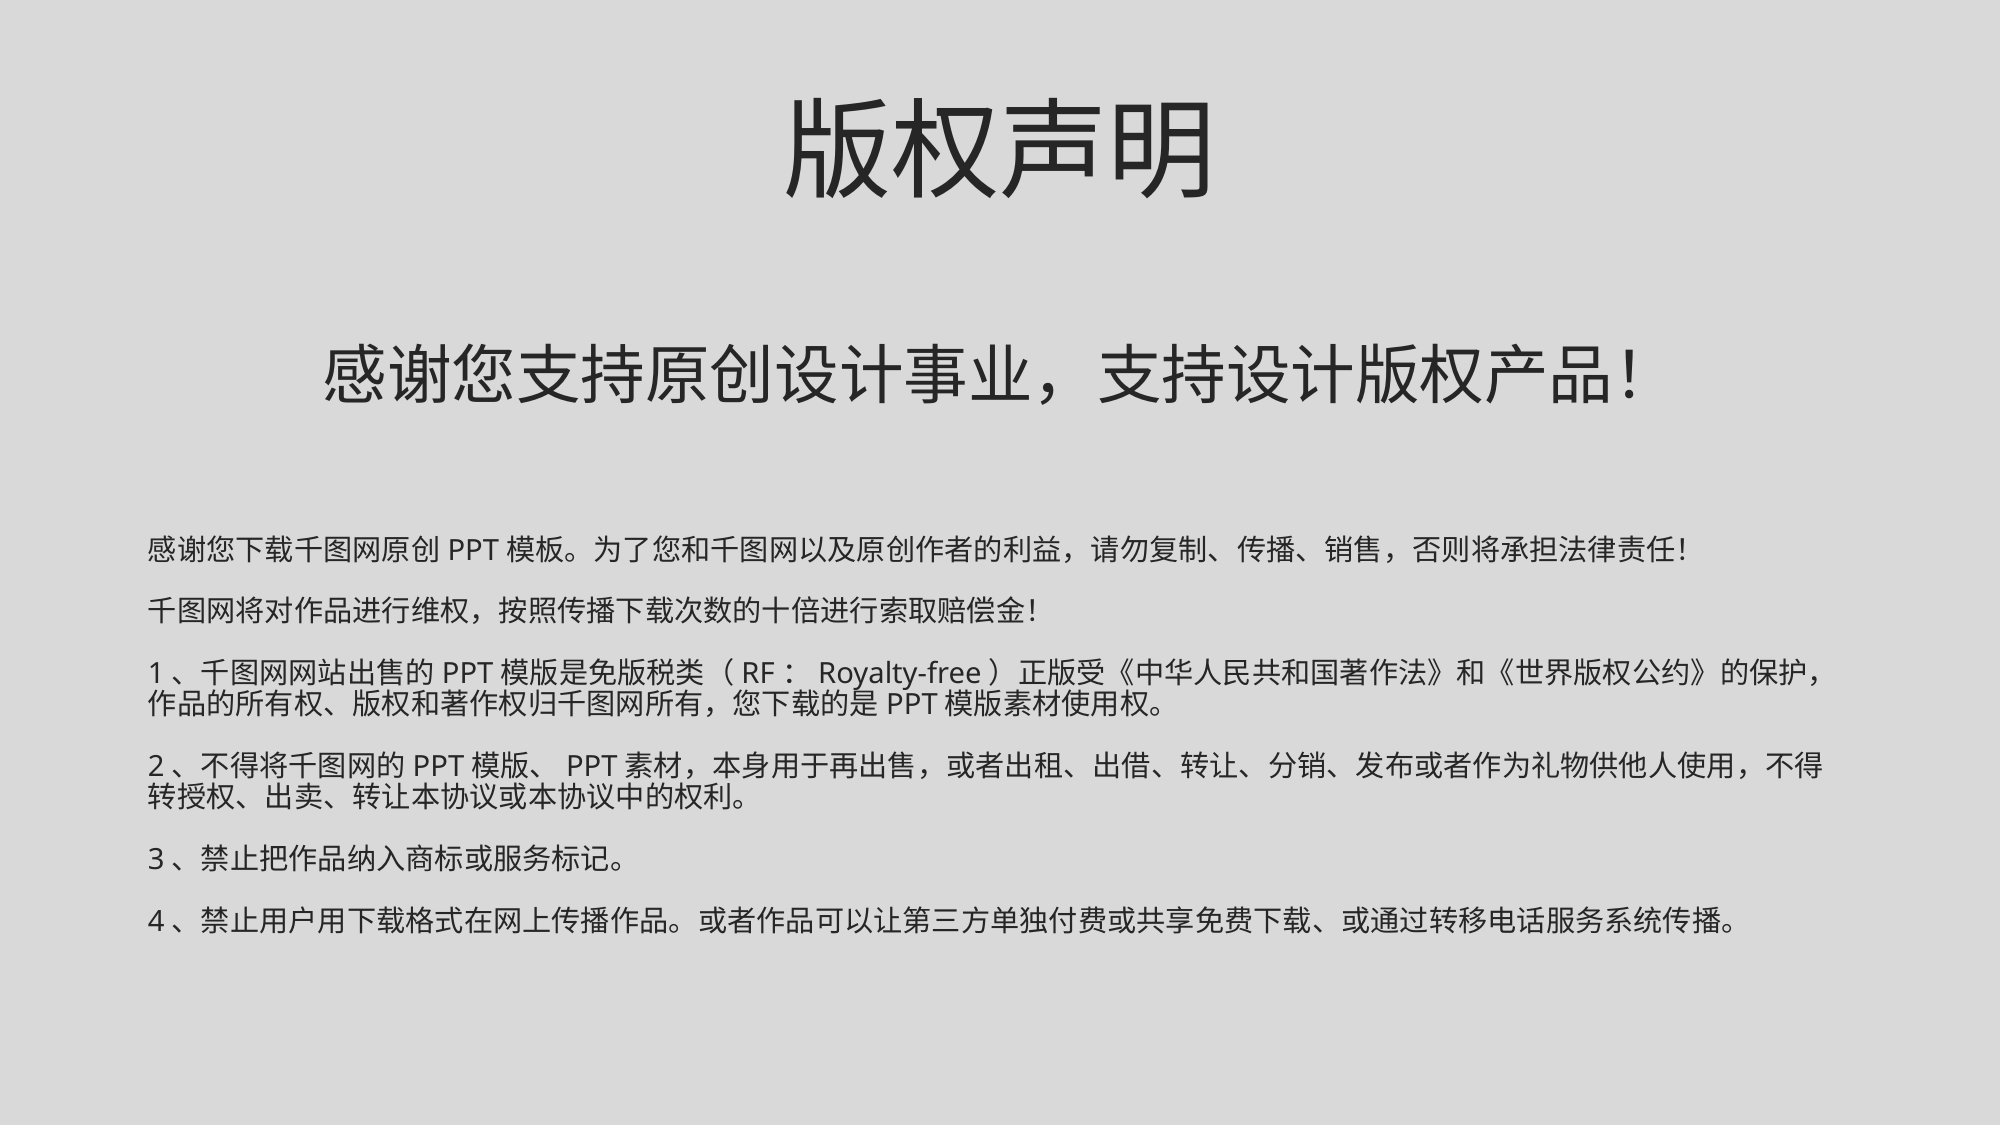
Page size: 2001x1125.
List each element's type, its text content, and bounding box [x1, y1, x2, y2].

text_box 版权声明 感谢您支持原创设计事业，支持设计版权产品！ 感谢您下载千图网原创PPT模板。为了您和千图网以及原创作者的利益，请勿复制、传播、销售，否则将承担法律责任！ 千图网将对作品进行维权，按照传播下载次数的十倍进行索取赔偿金！ 1、千图网网站出售的PPT模版是免版税类（RF：Royalty-free）正版受《中华人民共和国著作法》和《世界版权公约》的保护，作品的所有权、版权和著作权归千图网所有，您下载的是PPT模版素材使用权。 2、不得将千图网的PPT模版、PPT素材，本身用于再出售，或者出租、出借、转让、分销、发布或者作为礼物供他人使用，不得转授权、出卖、转让本协议或本协议中的权利。 3、禁止把作品纳入商标或服务标记。 4、禁止用户用下载格式在网上传播作品。或者作品可以让第三方单独付费或共享免费下载、或通过转移电话服务系统传播。 [133, 88, 1867, 1089]
